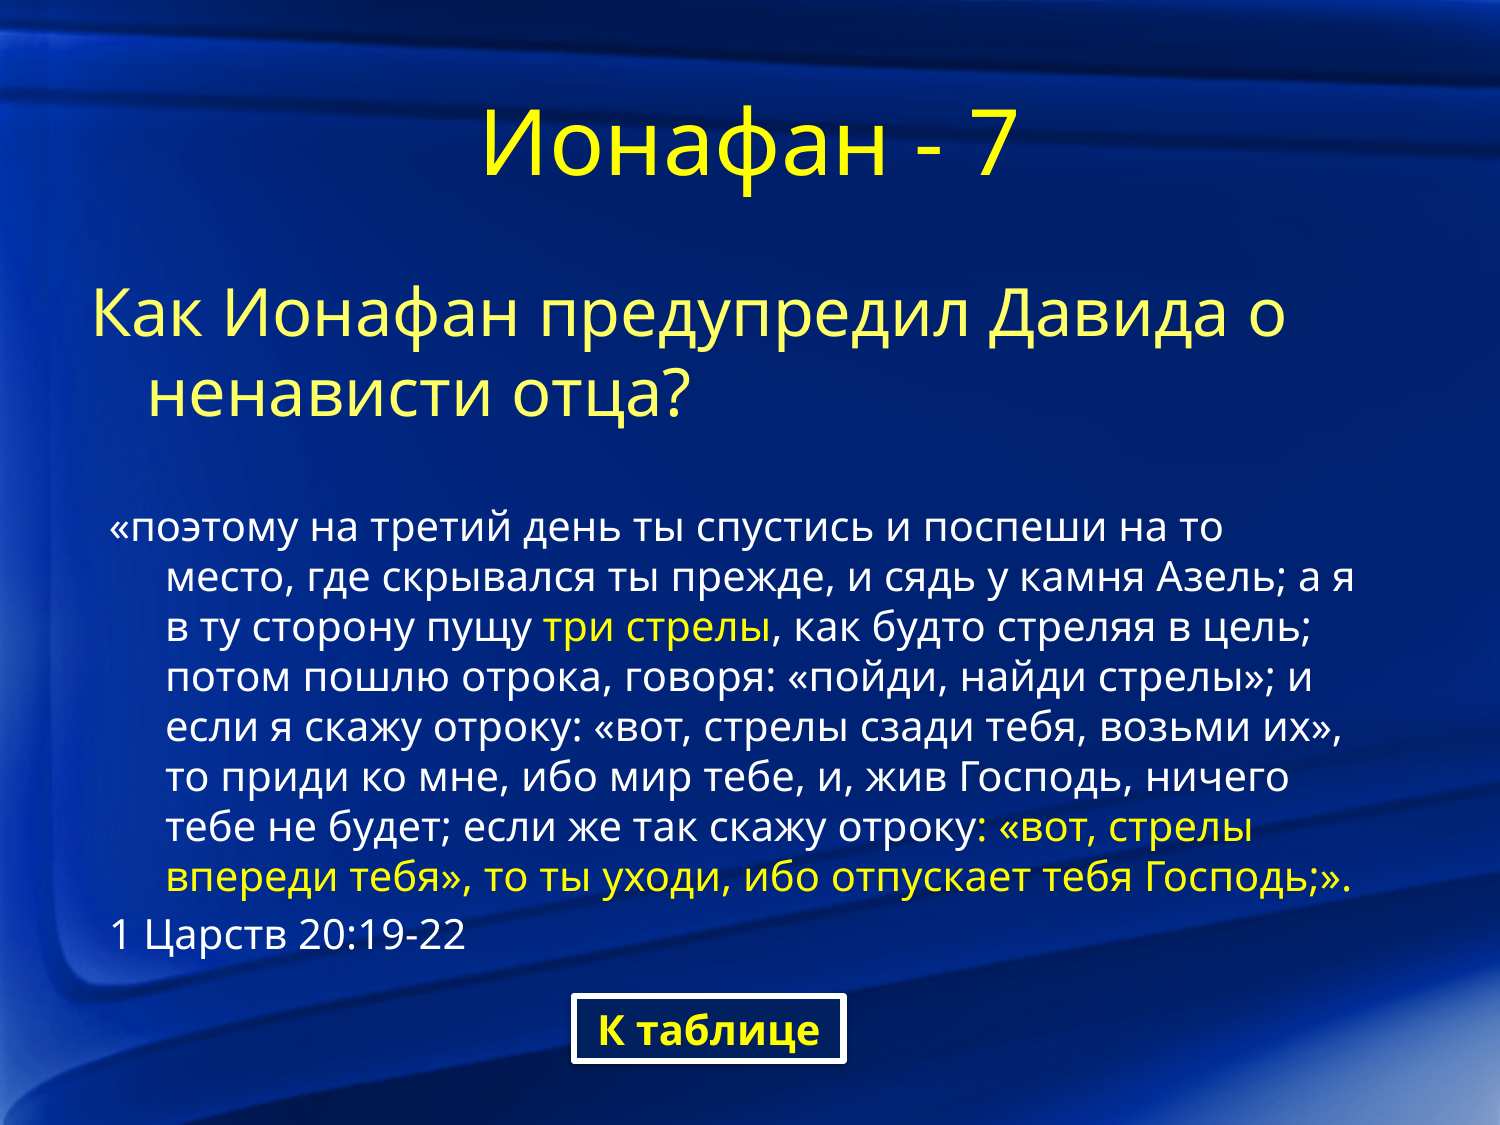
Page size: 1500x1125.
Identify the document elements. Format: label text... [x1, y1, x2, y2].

list Как Ионафан предупредил Давида о ненависти отца? [75, 262, 1383, 457]
text_box К таблице [571, 993, 847, 1064]
list «поэтому на третий день ты спустись и поспеши на то место, где скрывался ты прежде, и сядь у камня Азель; а я в ту сторону пущу три стрелы, как будто стреляя в цель; потом пошлю отрока, говоря: «пойди, найди стрелы»; и если я скажу отроку: «вот, стрелы сзади тебя, возьми их», то приди ко мне, ибо мир тебе, и, жив Господь, ничего тебе не будет; если же так скажу отроку: «вот, стрелы впереди тебя», то ты уходи, ибо отпускает тебя Господь;». 1 Царств 20:19-22 [93, 492, 1372, 1079]
picture [0, 0, 1500, 1125]
title Ионафан - 7 [75, 45, 1425, 233]
